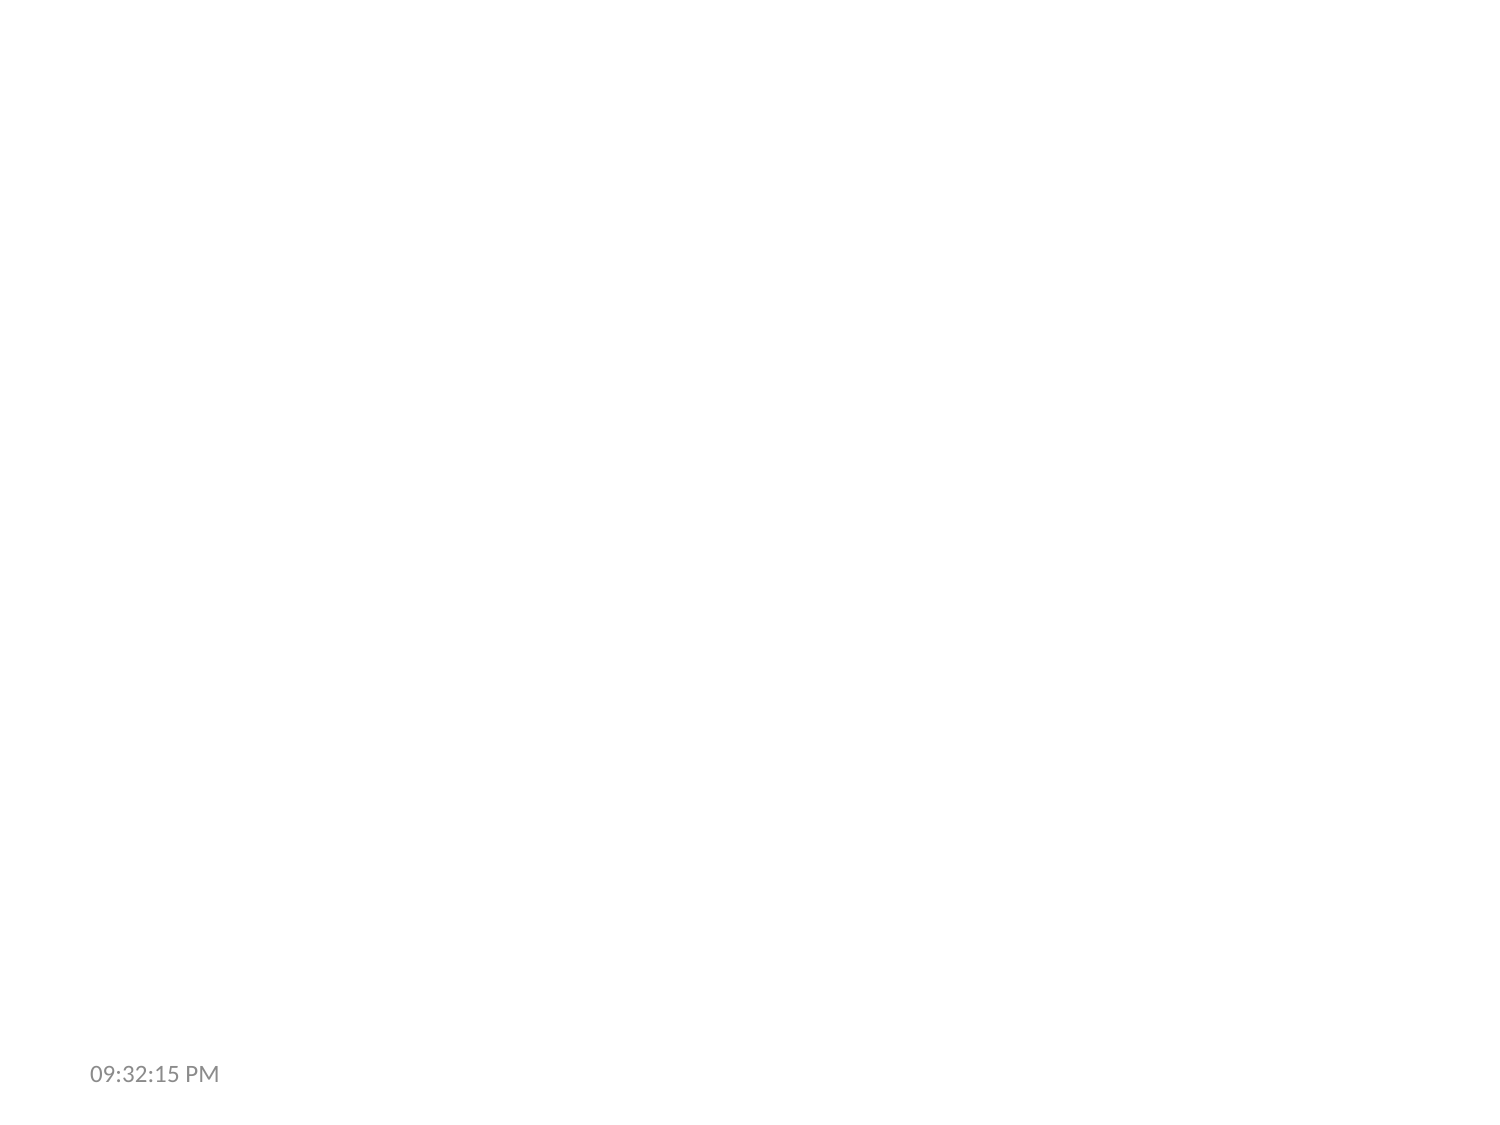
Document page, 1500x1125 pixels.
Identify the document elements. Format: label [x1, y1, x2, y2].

slide_number [75, 1042, 425, 1103]
